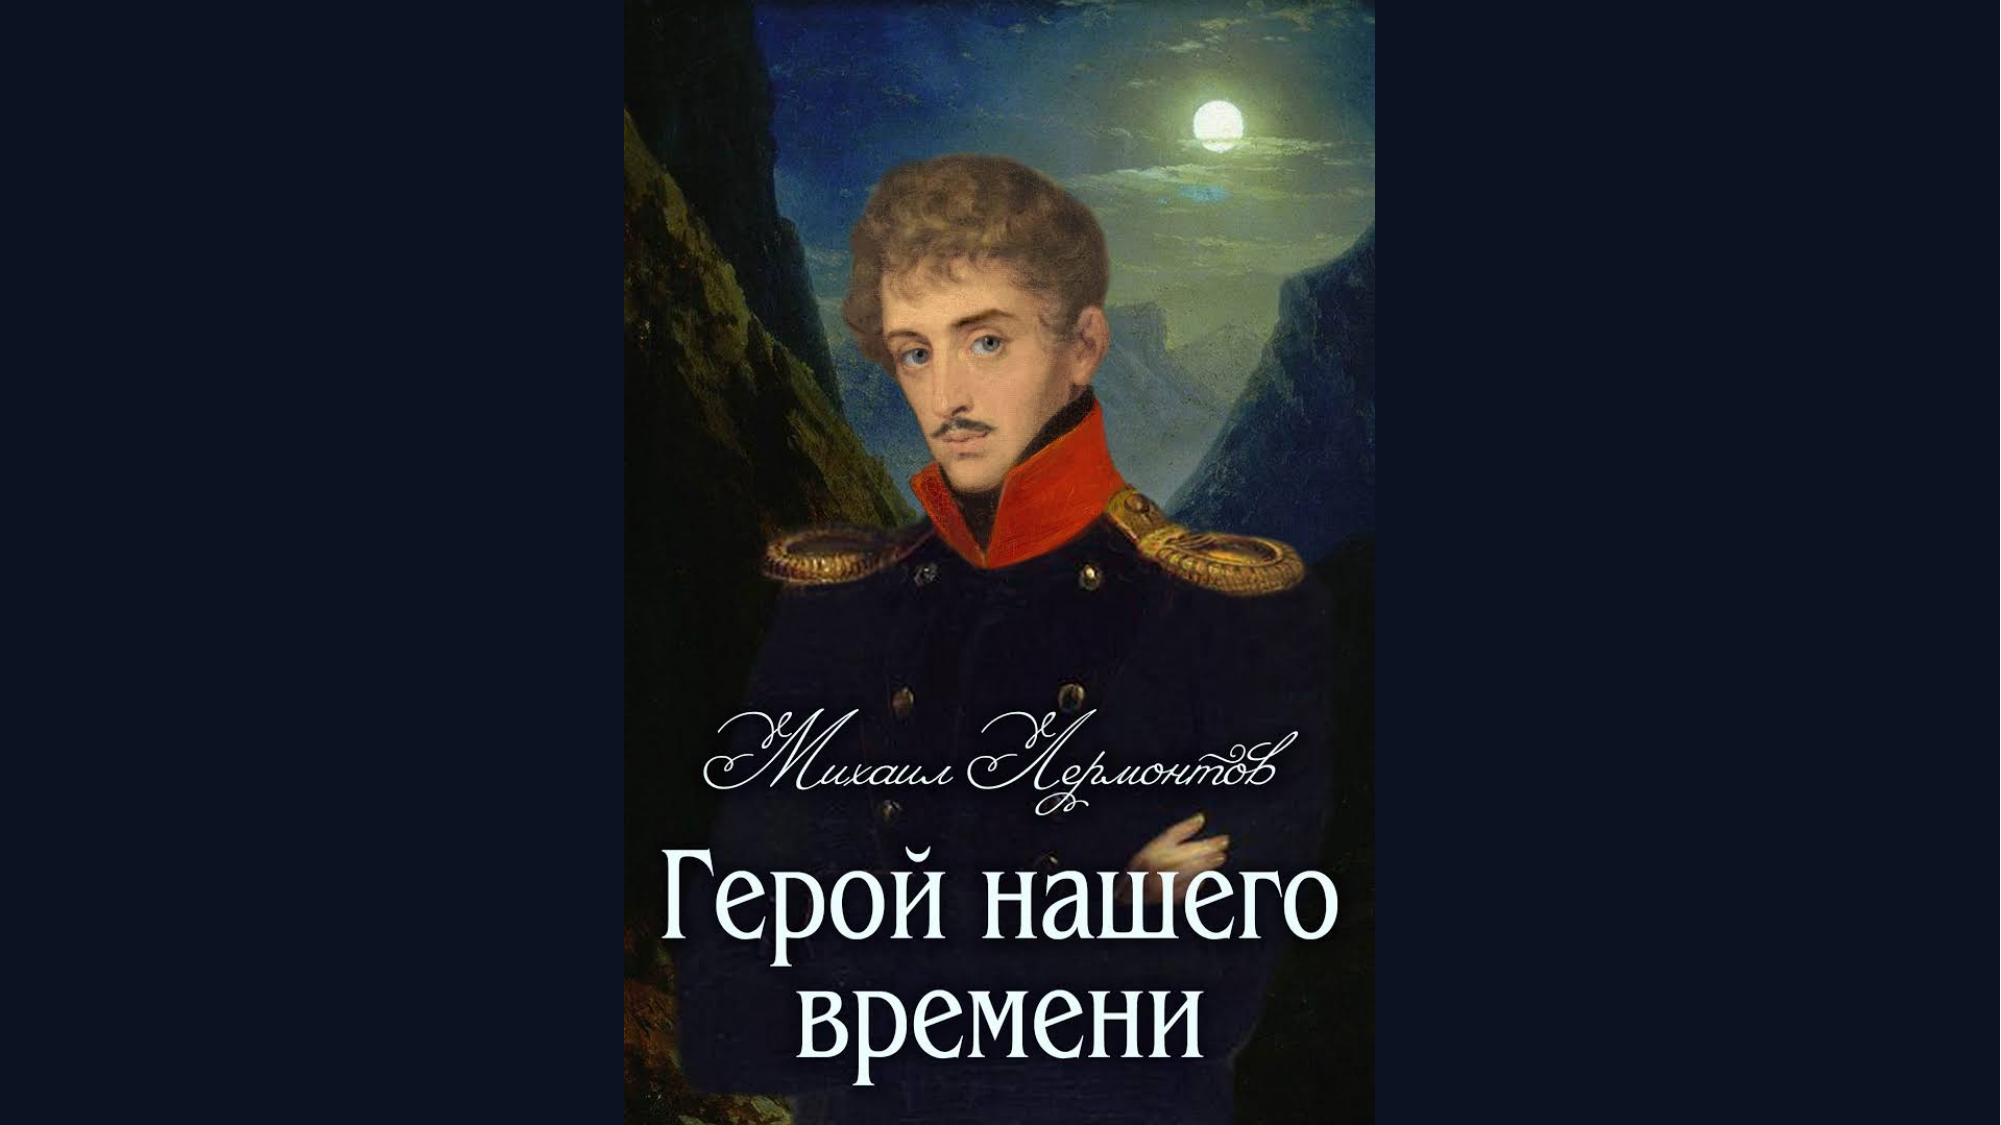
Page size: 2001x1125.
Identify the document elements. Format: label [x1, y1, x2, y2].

picture [624, 0, 1375, 1125]
